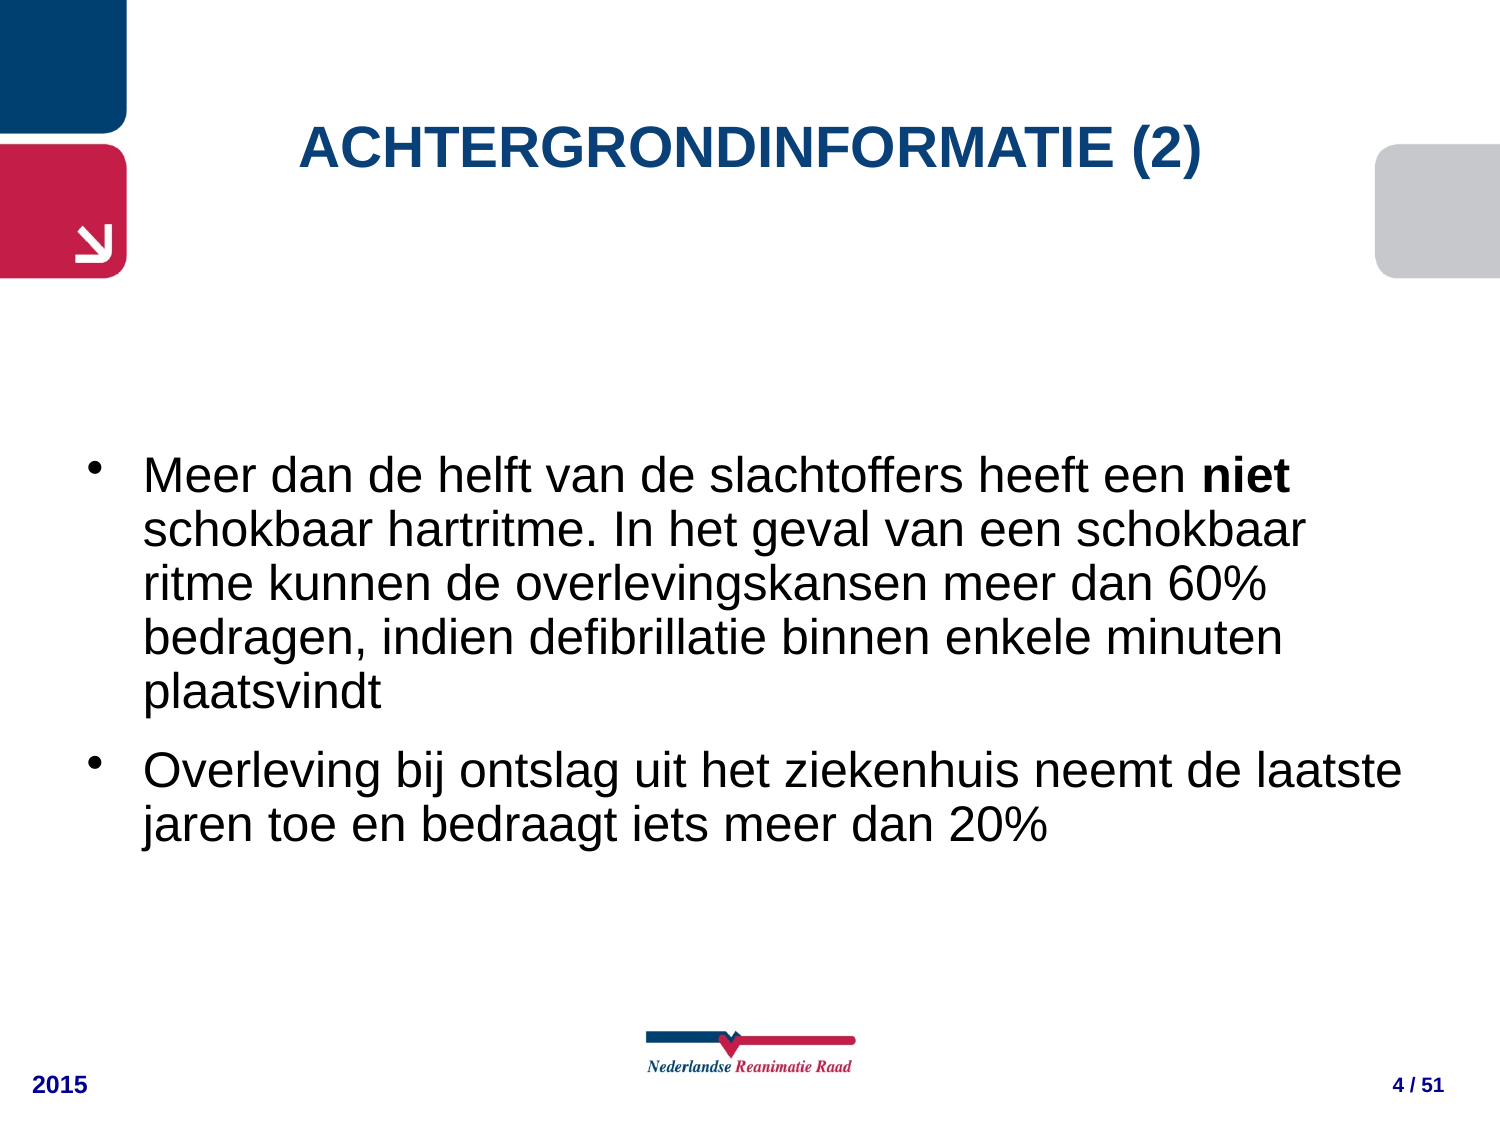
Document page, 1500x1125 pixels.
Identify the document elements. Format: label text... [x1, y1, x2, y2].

picture [0, 0, 1500, 1125]
list Meer dan de helft van de slachtoffers heeft een niet schokbaar hartritme. In het geval van een schokbaar ritme kunnen de overlevingskansen meer dan 60% bedragen, indien defibrillatie binnen enkele minuten plaatsvindt Overleving bij ontslag uit het ziekenhuis neemt de laatste jaren toe en bedraagt iets meer dan 20% [71, 441, 1430, 841]
text_box ACHTERGRONDINFORMATIE (2) [33, 101, 1468, 177]
